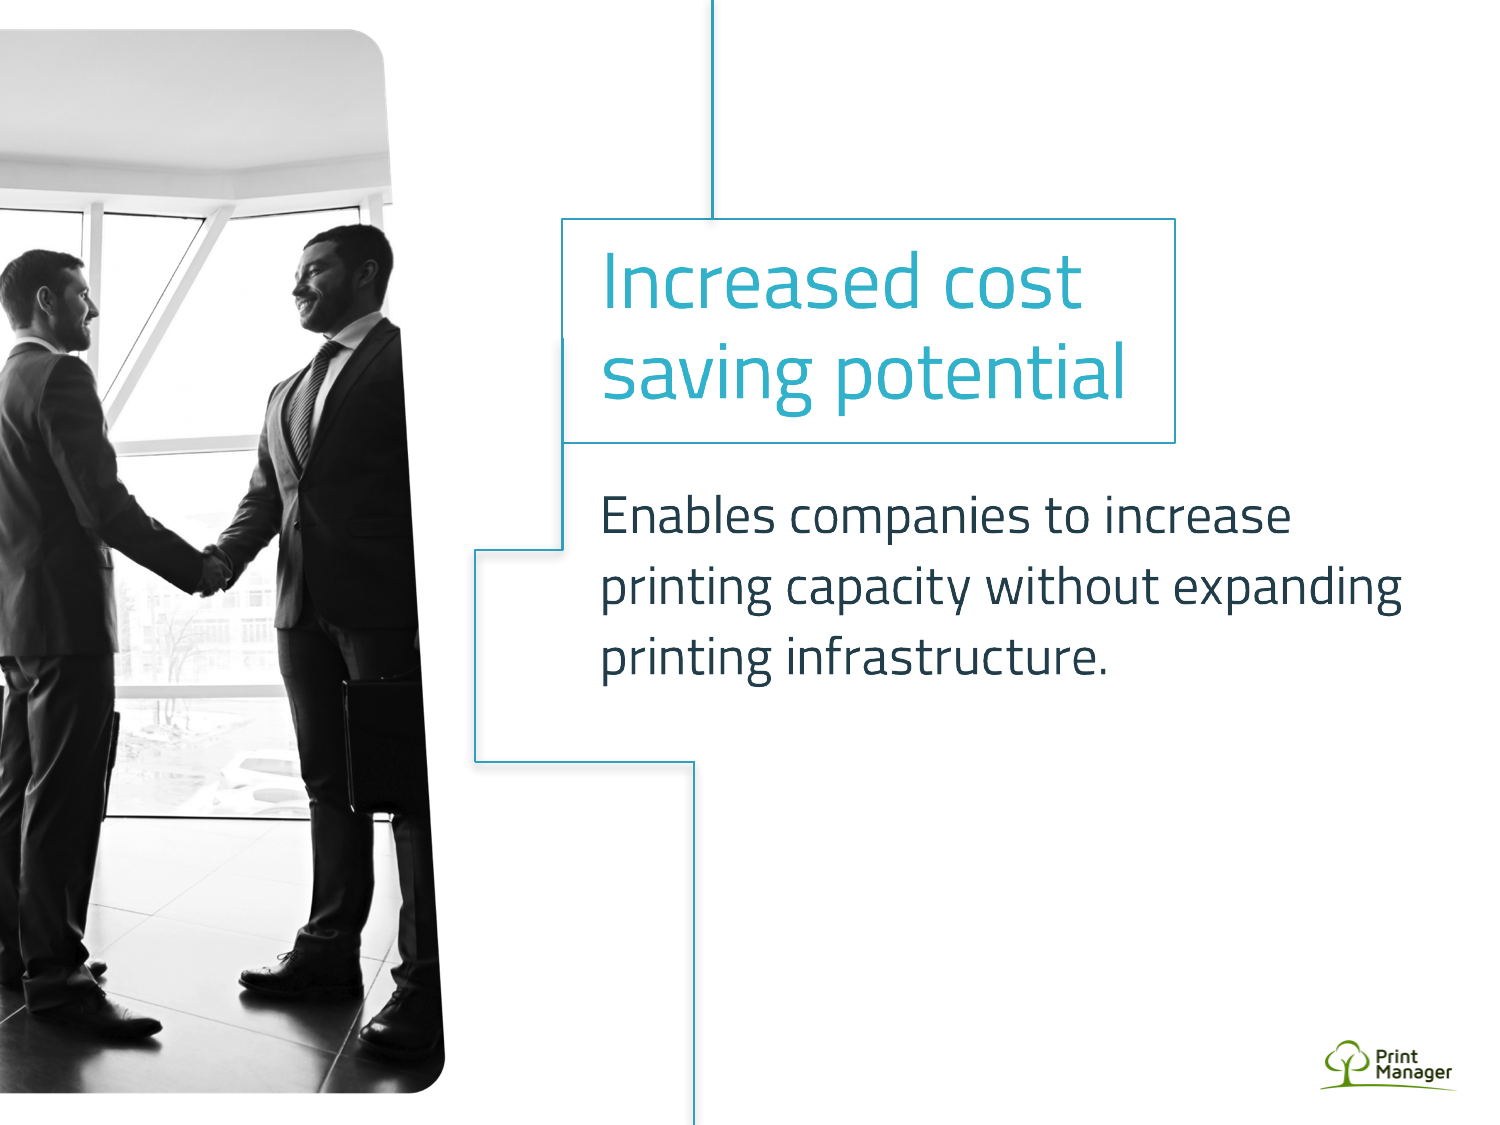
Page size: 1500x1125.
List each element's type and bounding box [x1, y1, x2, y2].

picture [1312, 1032, 1464, 1101]
picture [588, 237, 1140, 436]
picture [587, 474, 1422, 698]
picture [0, 0, 453, 1125]
text_box [562, 218, 1175, 444]
text_box [461, 505, 579, 594]
